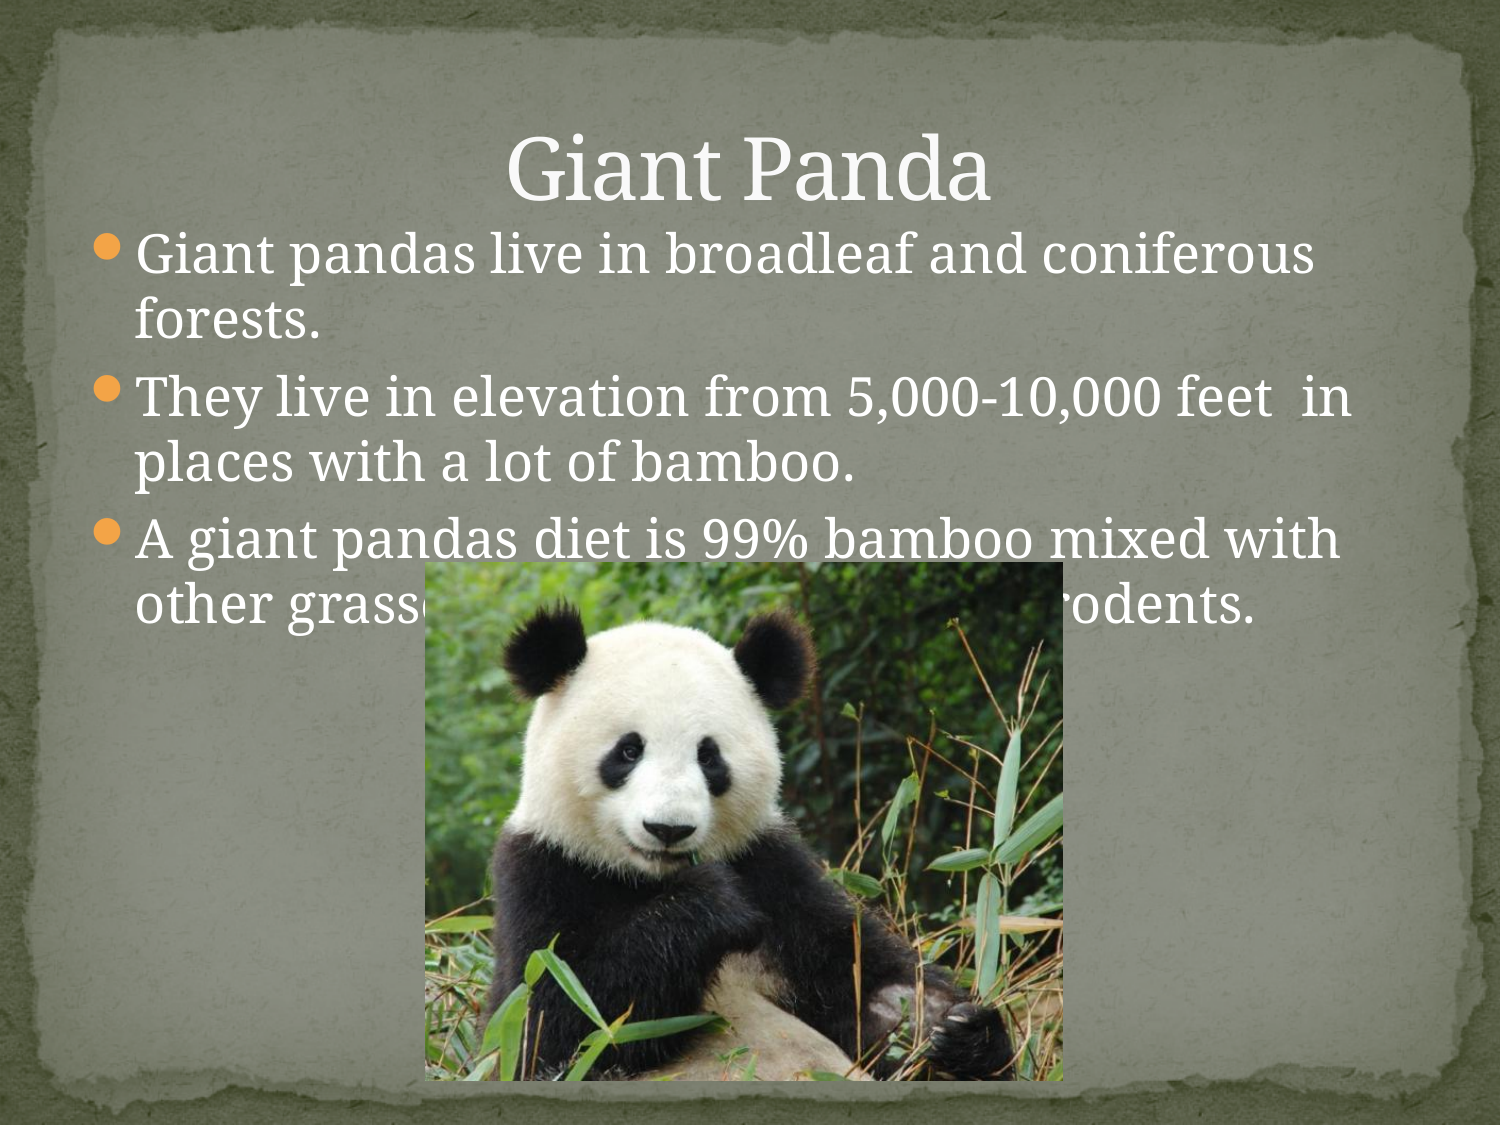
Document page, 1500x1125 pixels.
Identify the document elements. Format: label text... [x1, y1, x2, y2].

list Giant pandas live in broadleaf and coniferous forests. They live in elevation from 5,000-10,000 feet in places with a lot of bamboo. A giant pandas diet is 99% bamboo mixed with other grasses and sometimes small rodents. [75, 225, 1425, 588]
title Giant Panda [74, 24, 1425, 225]
picture [425, 562, 1063, 1081]
